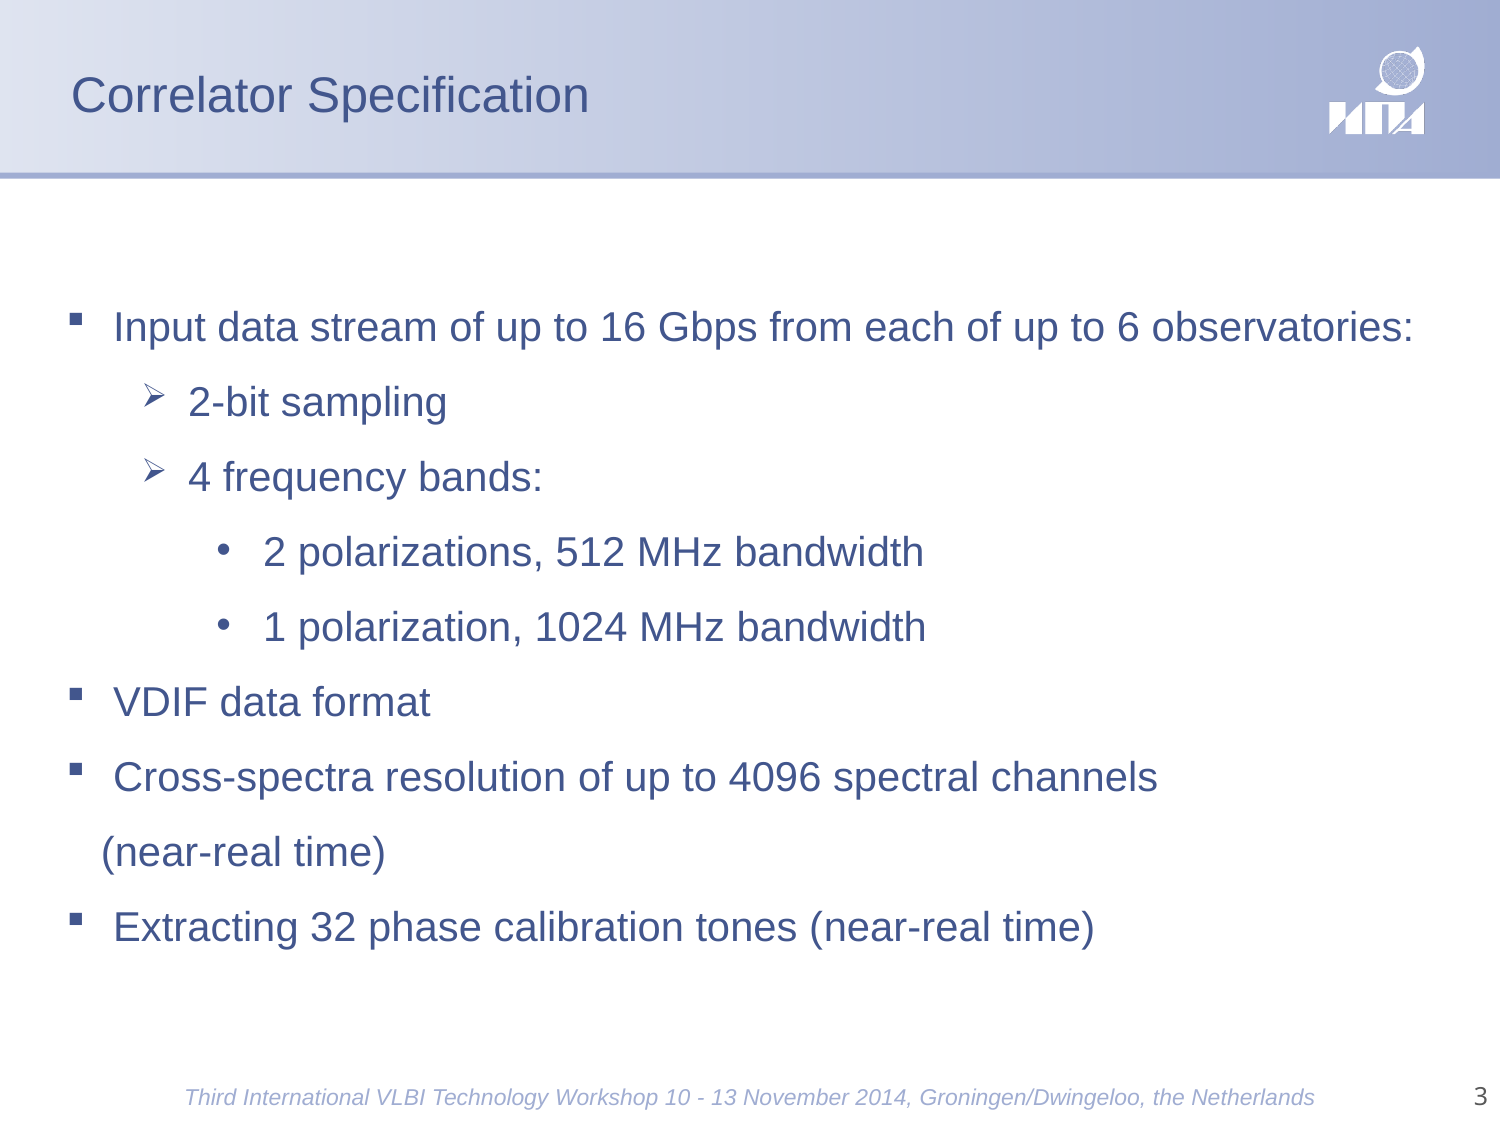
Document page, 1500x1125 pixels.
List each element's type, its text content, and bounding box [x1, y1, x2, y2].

text_box [0, 170, 1500, 181]
text_box Input data stream of up to 16 Gbps from each of up to 6 observatories: 2-bit sampling 4 frequency bands: 2 polarizations, 512 MHz bandwidth 1 polarization, 1024 MHz bandwidth VDIF data format Cross-spectra resolution of up to 4096 spectral channels (near-real time) Extracting 32 phase calibration tones (near-real time) [51, 267, 1449, 956]
picture [1316, 21, 1447, 152]
text_box Third International VLBI Technology Workshop 10 - 13 November 2014, Groningen/Dwingeloo, the Netherlands [0, 1082, 1469, 1117]
title Correlator Specification [0, 0, 1500, 170]
slide_number 3 [1469, 1077, 1500, 1118]
